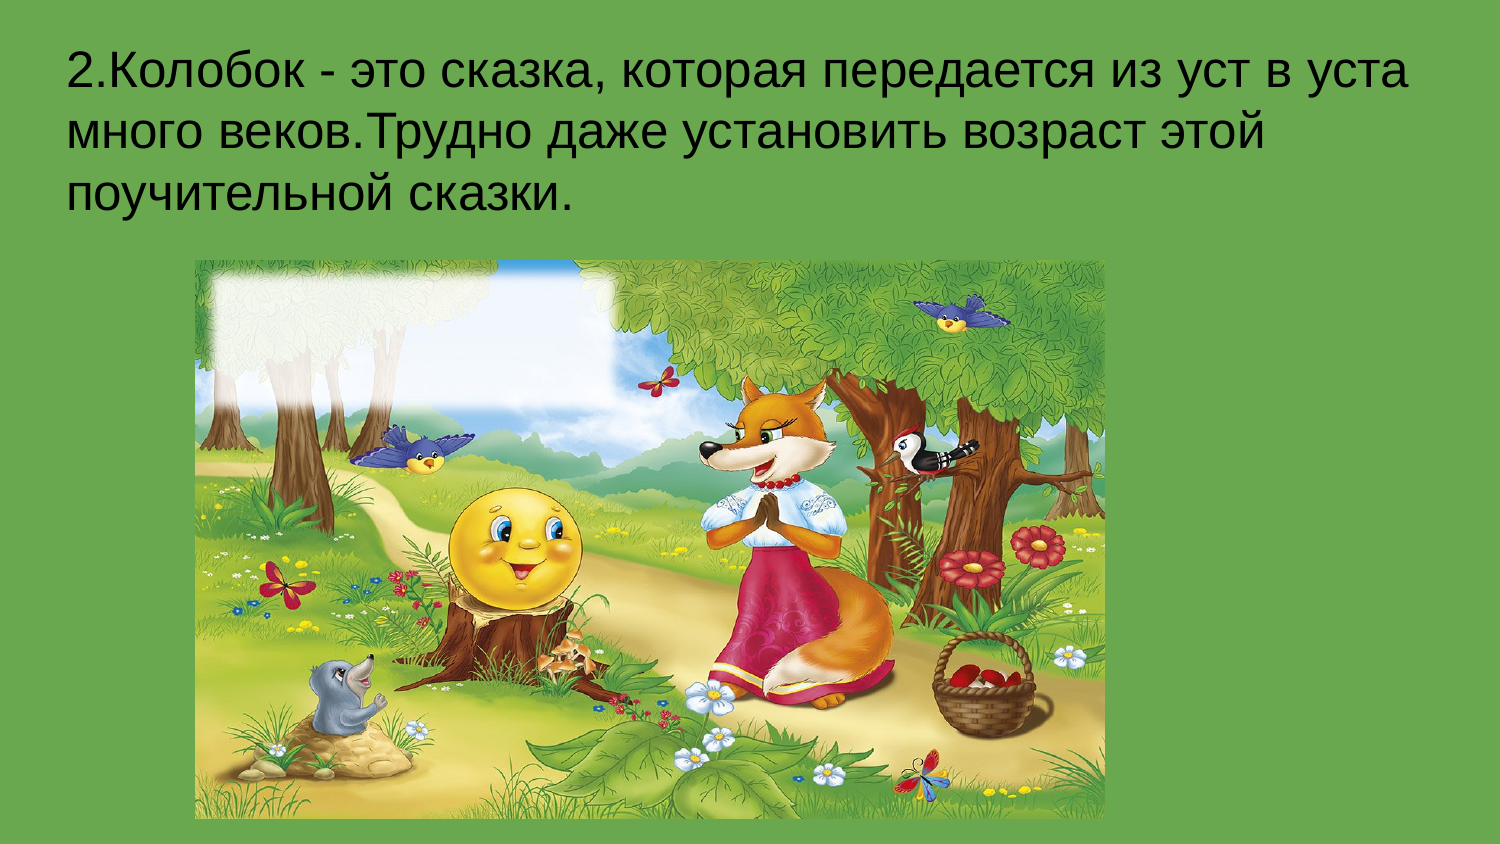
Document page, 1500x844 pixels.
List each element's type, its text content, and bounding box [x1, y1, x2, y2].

picture [195, 260, 1106, 819]
title 2.Колобок - это сказка, которая передается из уст в уста много веков.Трудно даже установить возраст этой поучительной сказки. [51, 20, 1449, 236]
